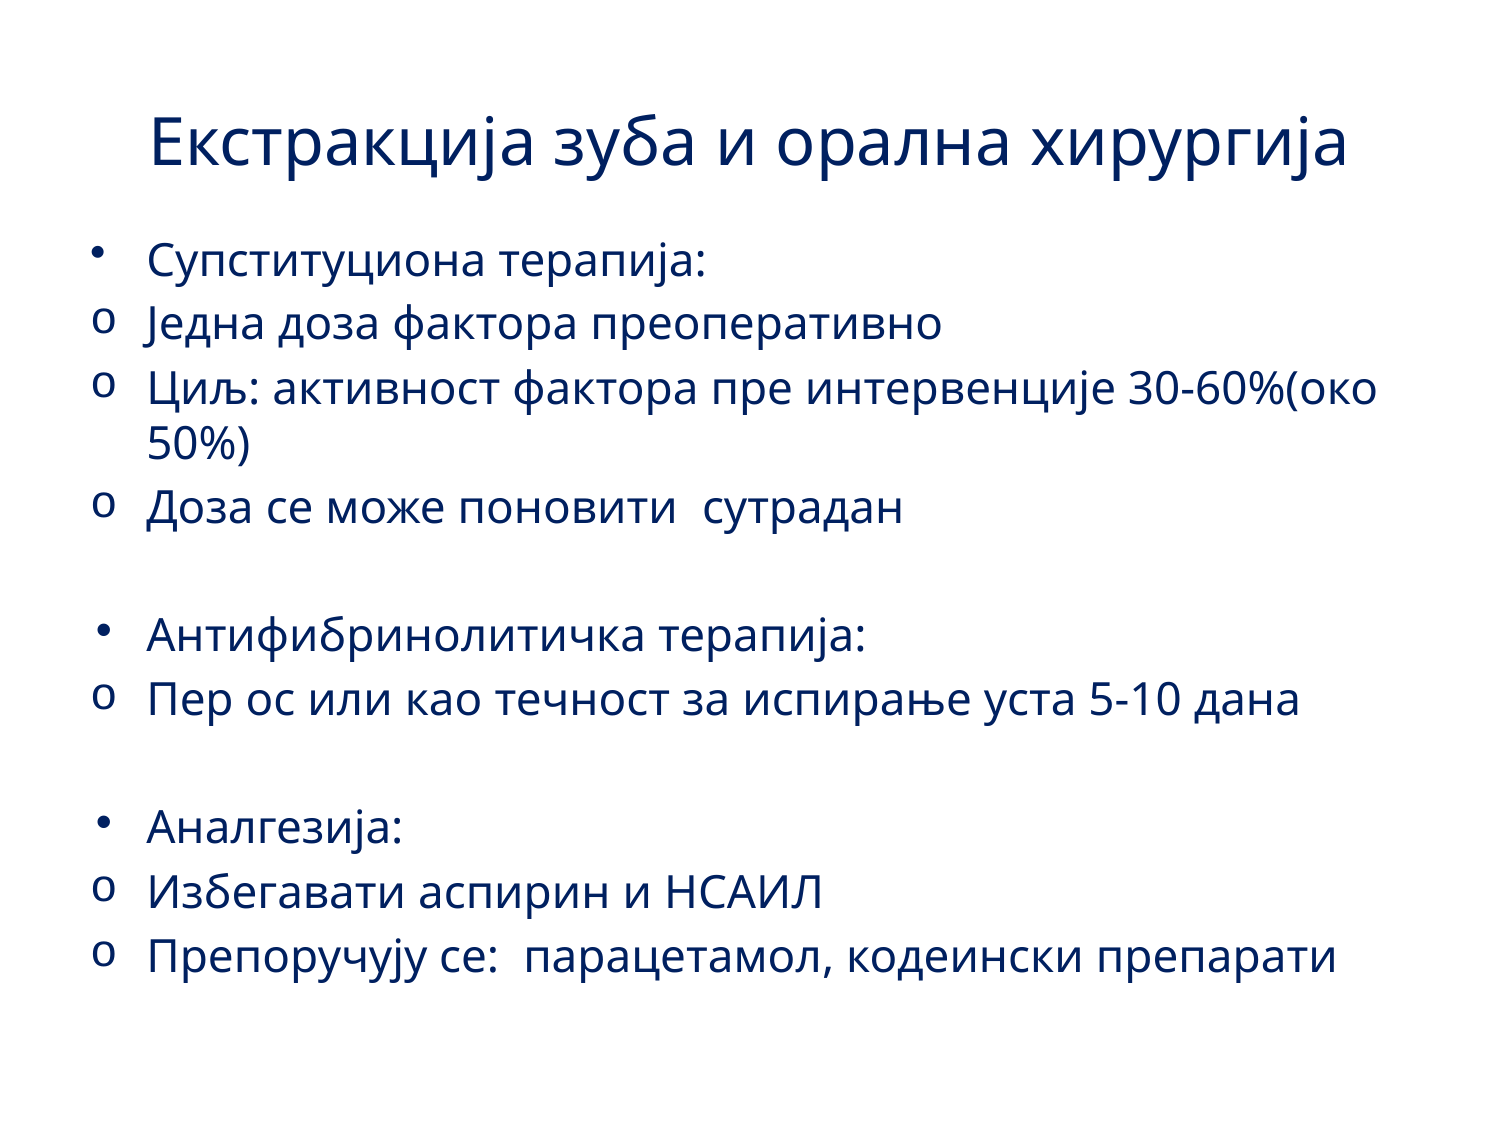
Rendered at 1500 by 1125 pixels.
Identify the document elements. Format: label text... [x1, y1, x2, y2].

list Супституциона терапија: Једна доза фактора преоперативно Циљ: активност фактора пре интервенције 30-60%(око 50%) Доза се може поновити сутрадан Антифибринолитичка терапија: Пер ос или као течност за испирање уста 5-10 дана Аналгезија: Избегавати аспирин и НСАИЛ Препоручују се: парацетамол, кодеински препарати [75, 222, 1459, 1005]
title Екстракција зуба и орална хирургија [75, 45, 1425, 222]
